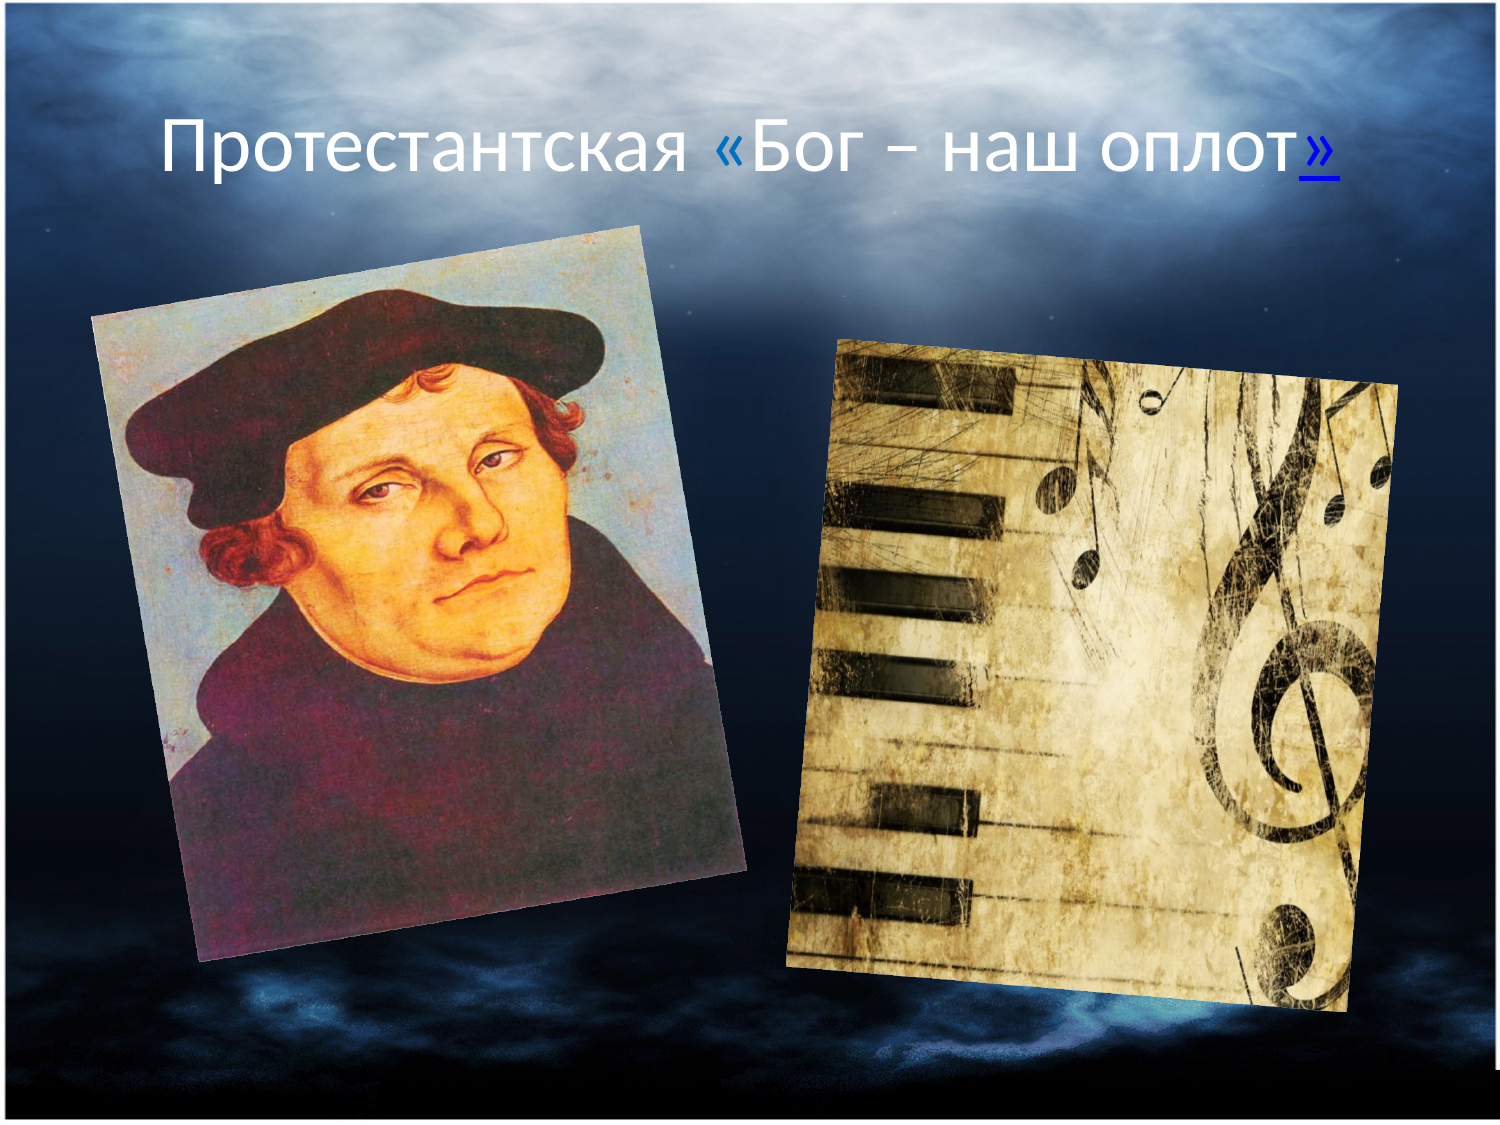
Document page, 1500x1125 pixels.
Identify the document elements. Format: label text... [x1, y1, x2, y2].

title Протестантская «Бог – наш оплот» [75, 45, 1425, 233]
picture [0, 0, 1500, 1125]
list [139, 265, 697, 921]
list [810, 359, 1373, 990]
